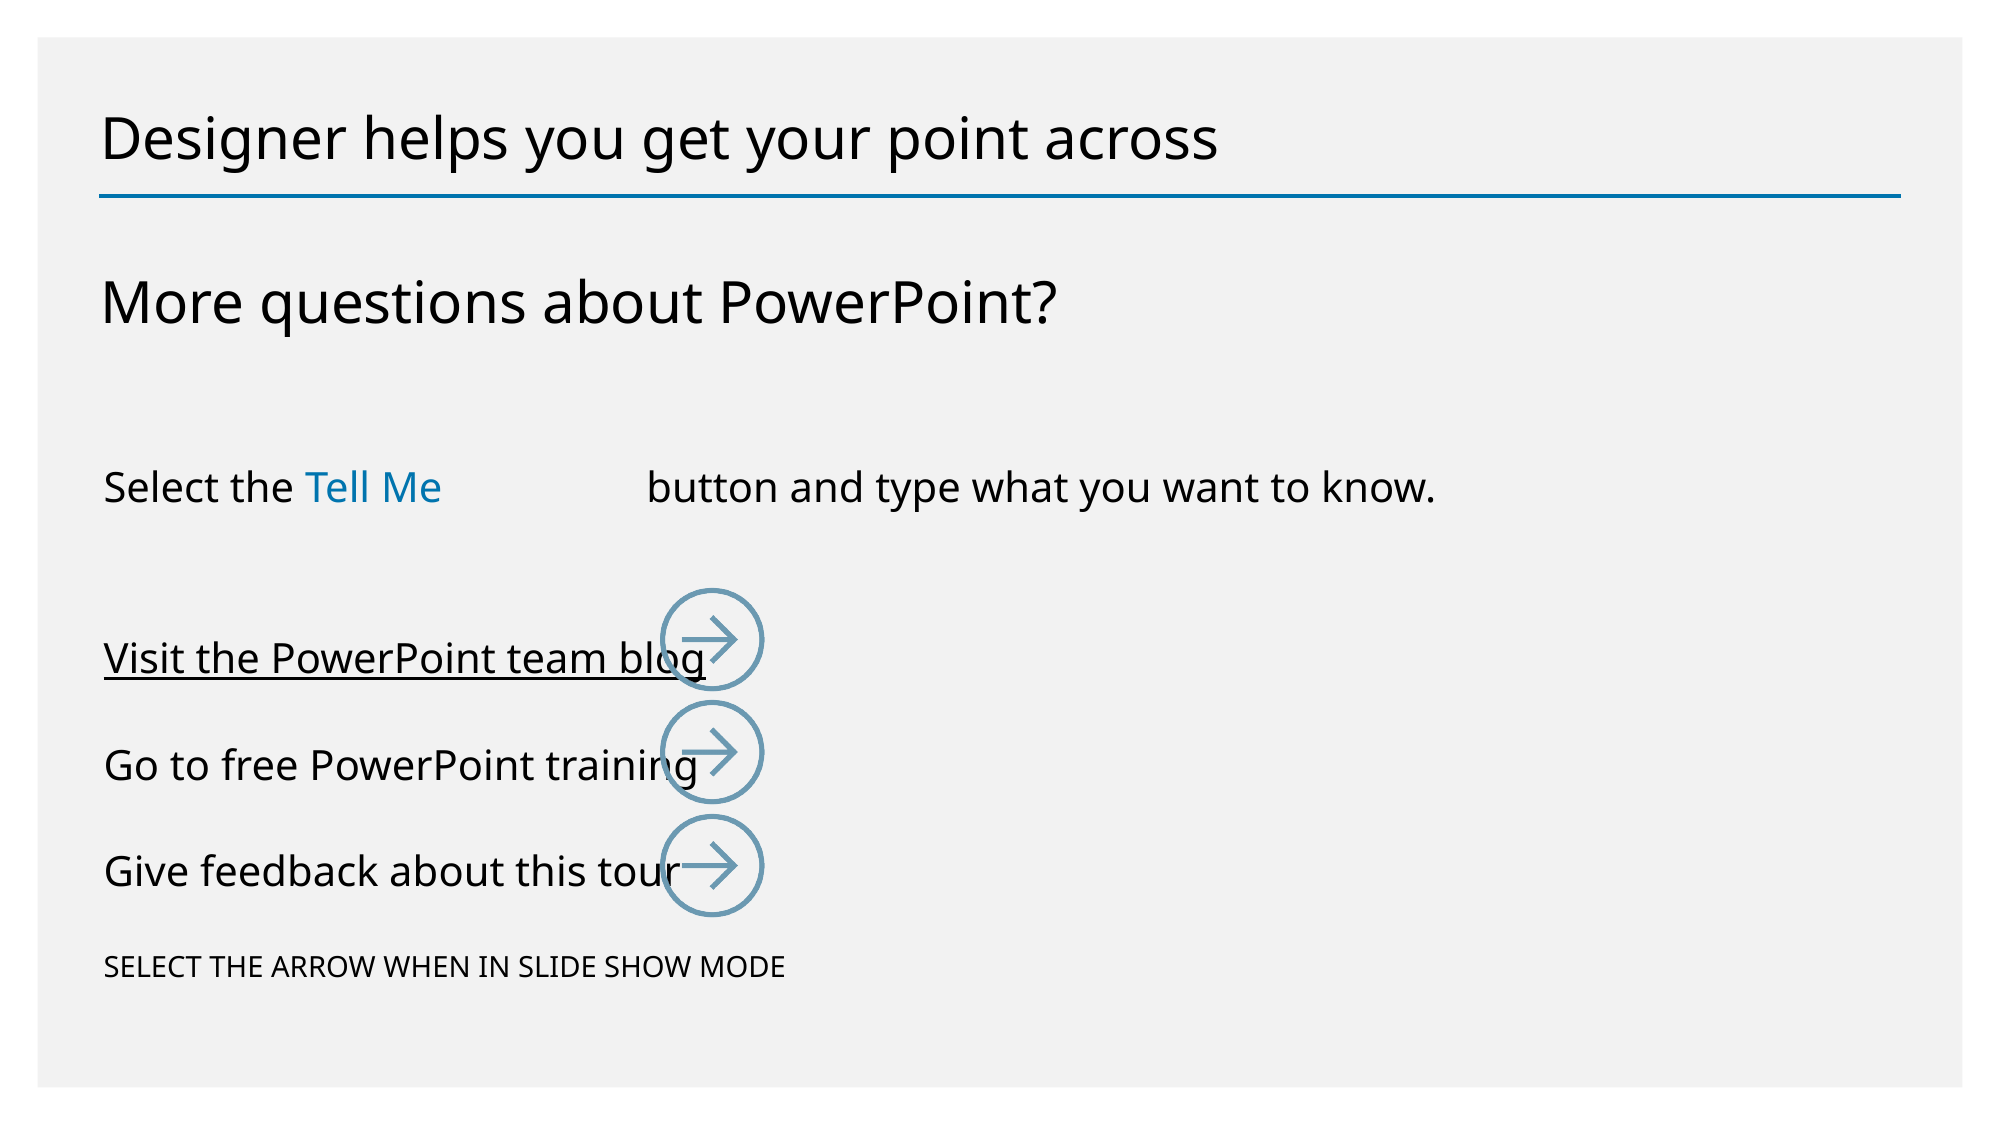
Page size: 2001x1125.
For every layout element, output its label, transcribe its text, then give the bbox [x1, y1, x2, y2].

text_box More questions about PowerPoint? [85, 251, 1214, 357]
text_box Select the Tell Me button and type what you want to know. Visit the PowerPoint team blog Go to free PowerPoint training Give feedback about this tour [88, 428, 1638, 1082]
picture [657, 811, 767, 920]
text_box [36, 36, 1963, 1088]
text_box SELECT THE ARROW WHEN IN SLIDE SHOW MODE [88, 941, 1105, 991]
title Designer helps you get your point across [85, 99, 1902, 181]
picture [657, 697, 767, 807]
picture [657, 585, 767, 694]
